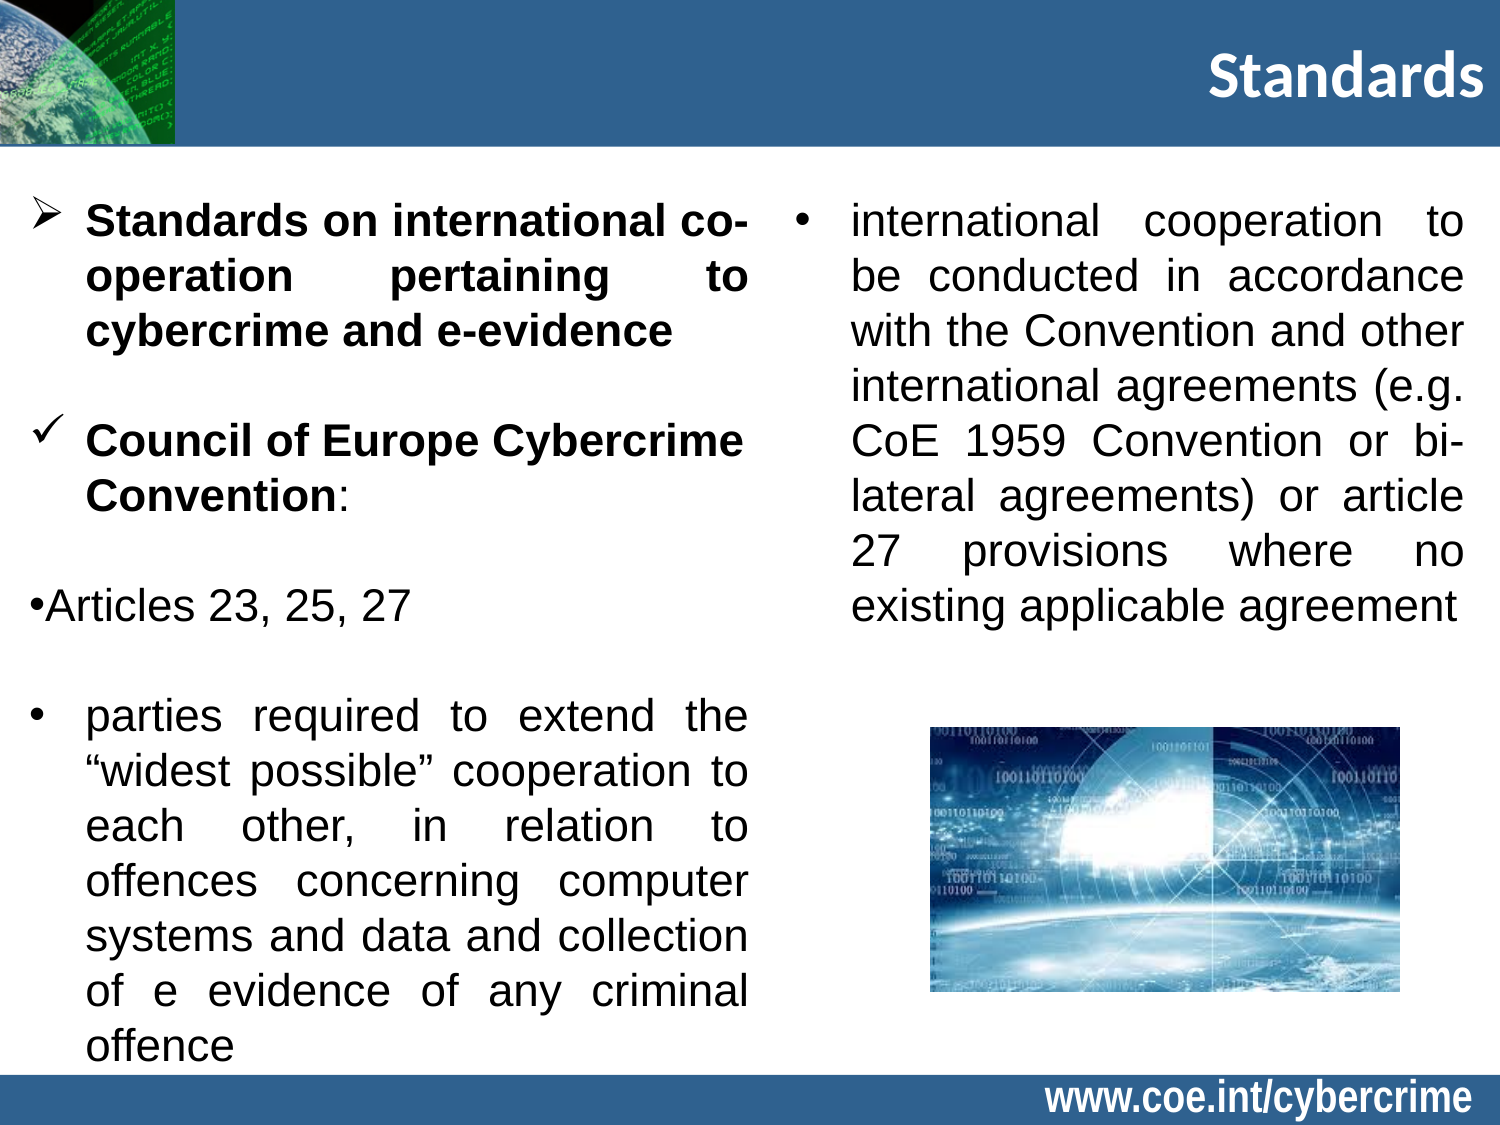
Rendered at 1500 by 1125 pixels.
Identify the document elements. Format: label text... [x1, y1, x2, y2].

text_box www.coe.int/cybercrime [1030, 1059, 1500, 1125]
picture [0, 0, 175, 144]
picture [930, 726, 1400, 992]
text_box Standards on international co-operation pertaining to cybercrime and e-evidence Council of Europe Cybercrime Convention: Articles 23, 25, 27 parties required to extend the “widest possible” cooperation to each other, in relation to offences concerning computer systems and data and collection of e evidence of any criminal offence [14, 183, 765, 1079]
text_box Standards [177, 0, 1500, 149]
text_box international cooperation to be conducted in accordance with the Convention and other international agreements (e.g. CoE 1959 Convention or bi-lateral agreements) or article 27 provisions where no existing applicable agreement [779, 183, 1480, 639]
text_box [0, 1073, 1030, 1125]
